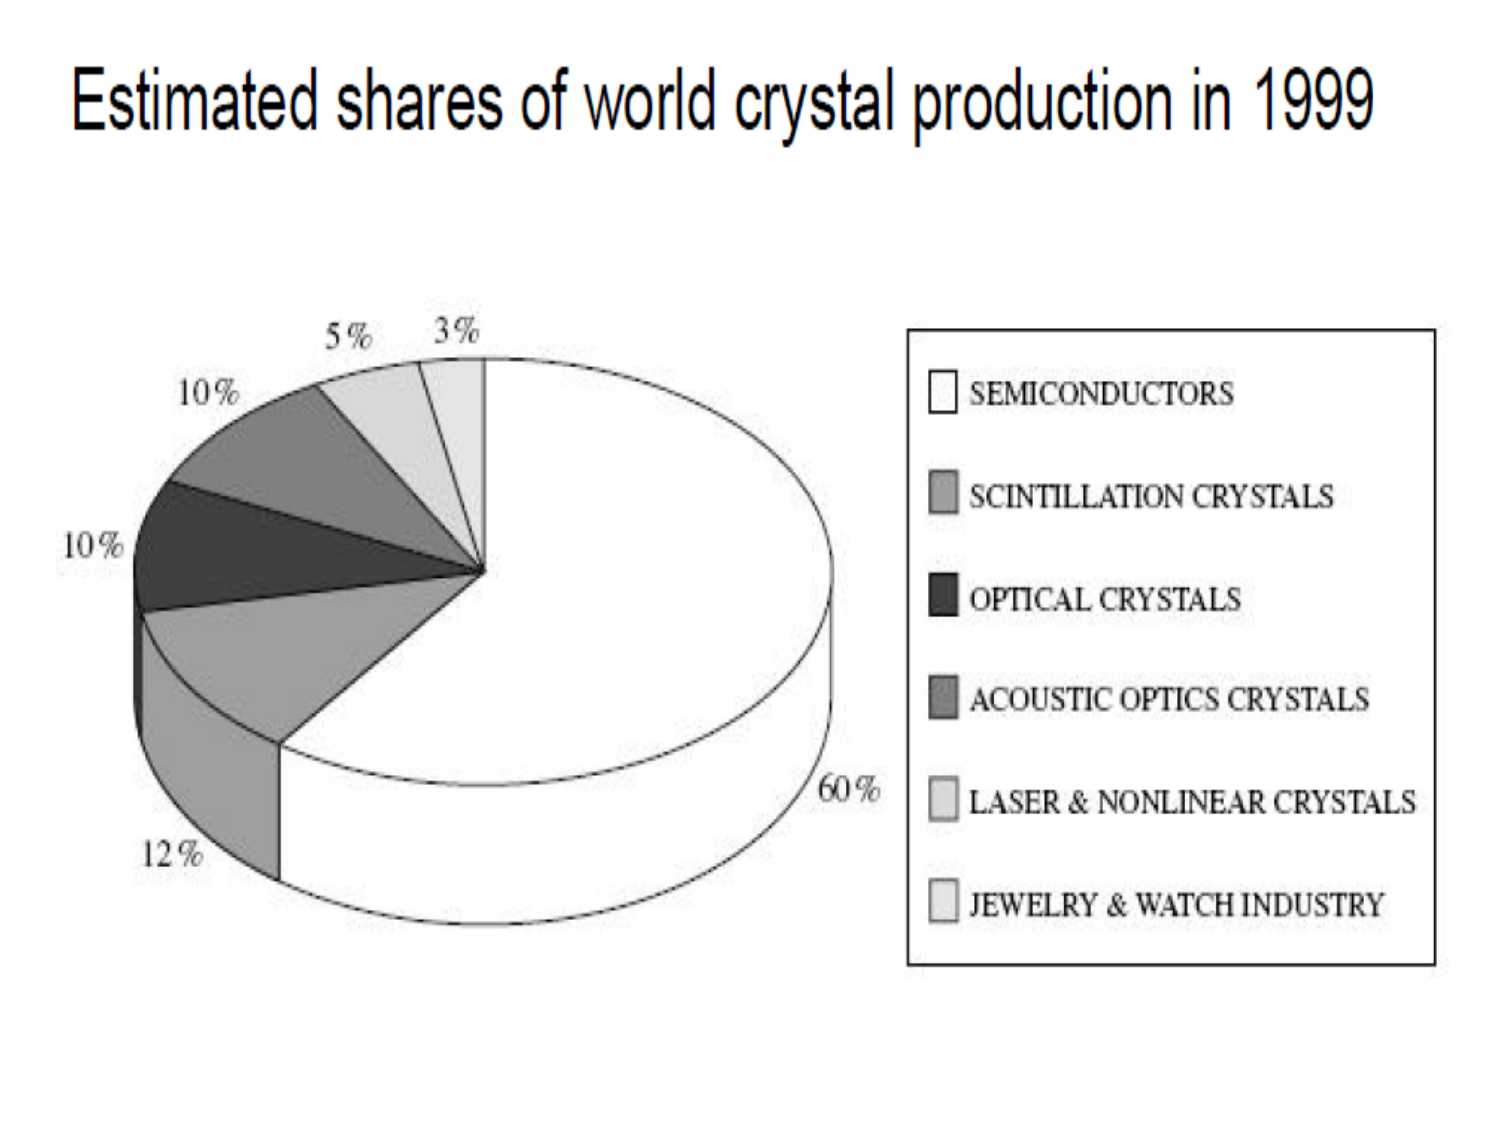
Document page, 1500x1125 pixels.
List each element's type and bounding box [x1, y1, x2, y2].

picture [49, 234, 1451, 1001]
picture [62, 40, 1374, 151]
